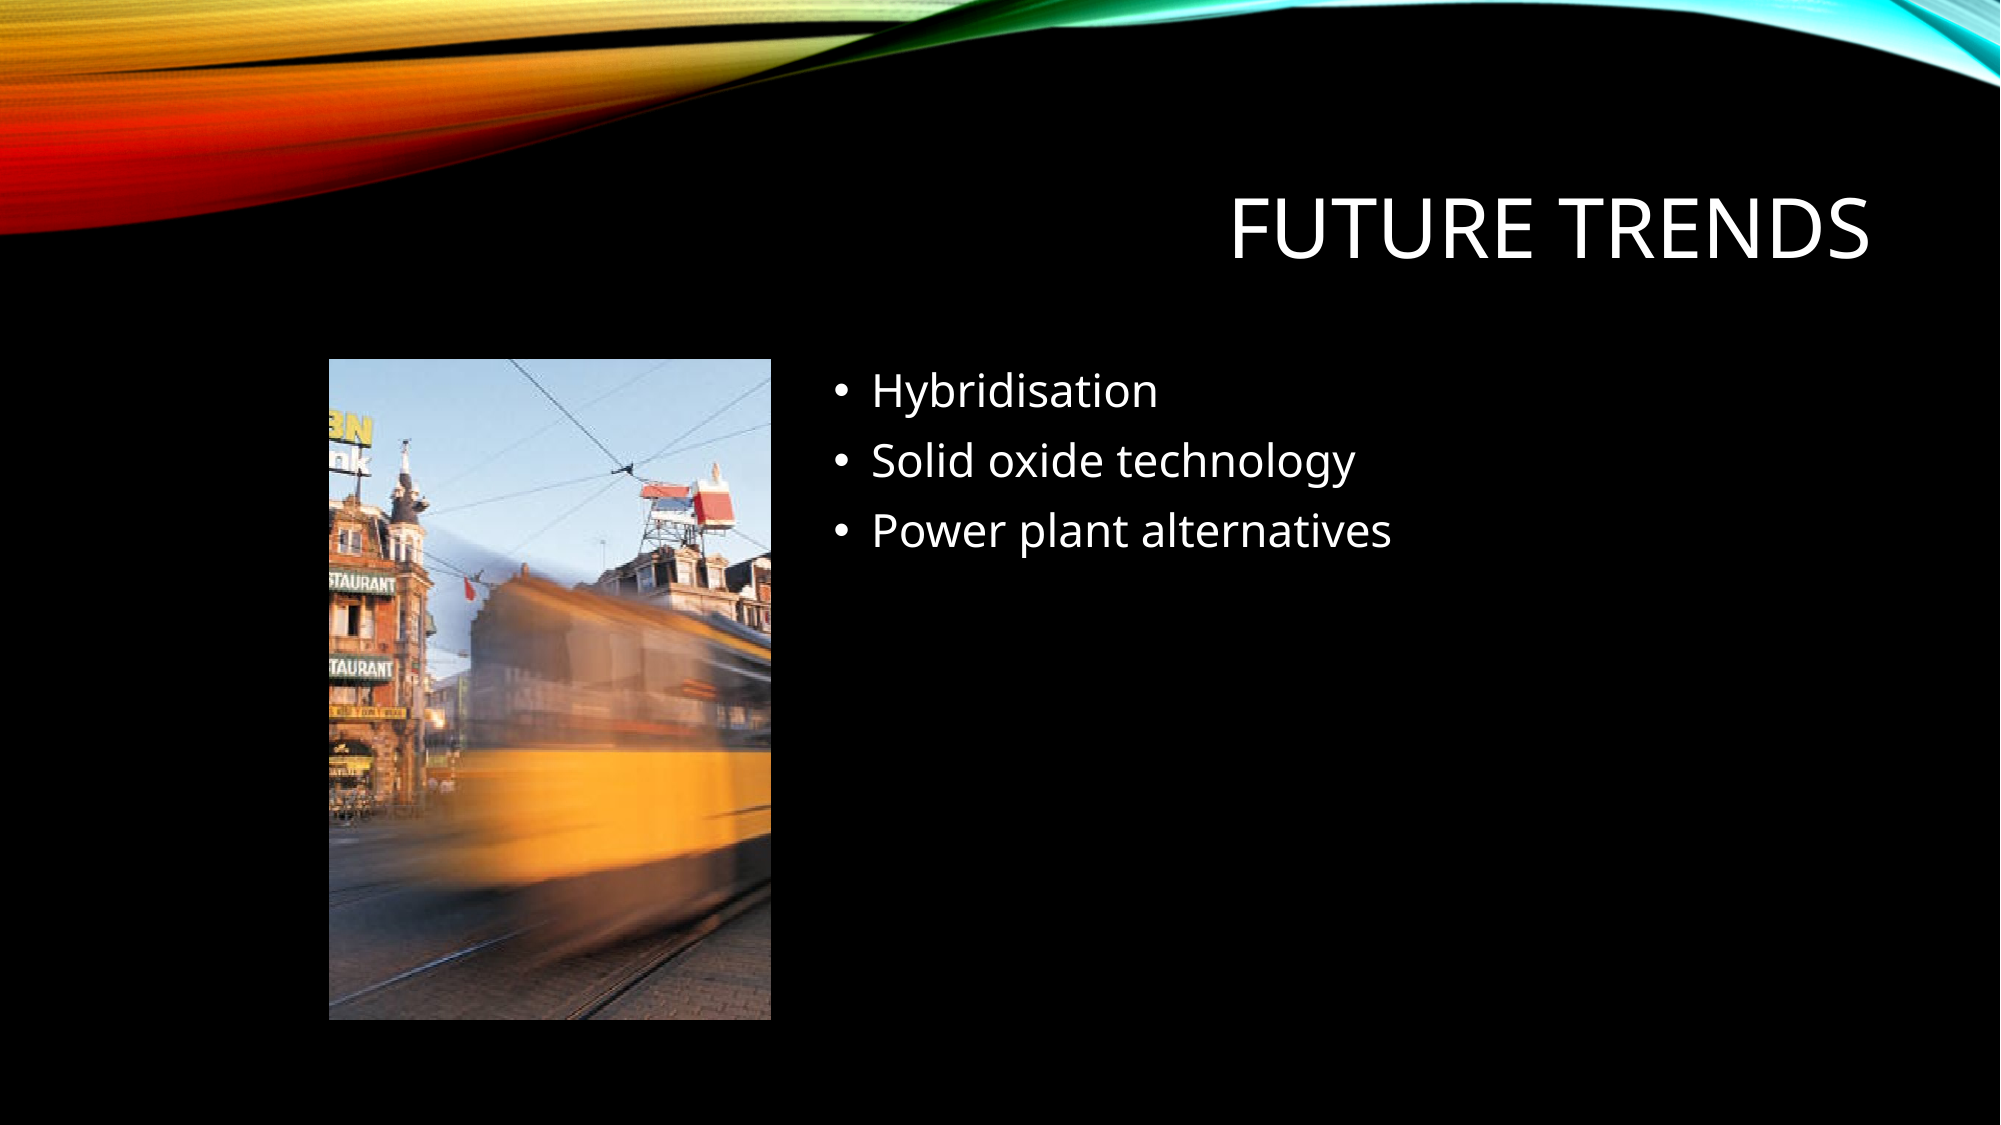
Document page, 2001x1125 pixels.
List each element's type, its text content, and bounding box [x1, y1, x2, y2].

picture [0, 0, 2000, 237]
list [329, 359, 771, 1021]
title Future trends [474, 125, 1888, 338]
list Hybridisation Solid oxide technology Power plant alternatives [818, 360, 1694, 1021]
